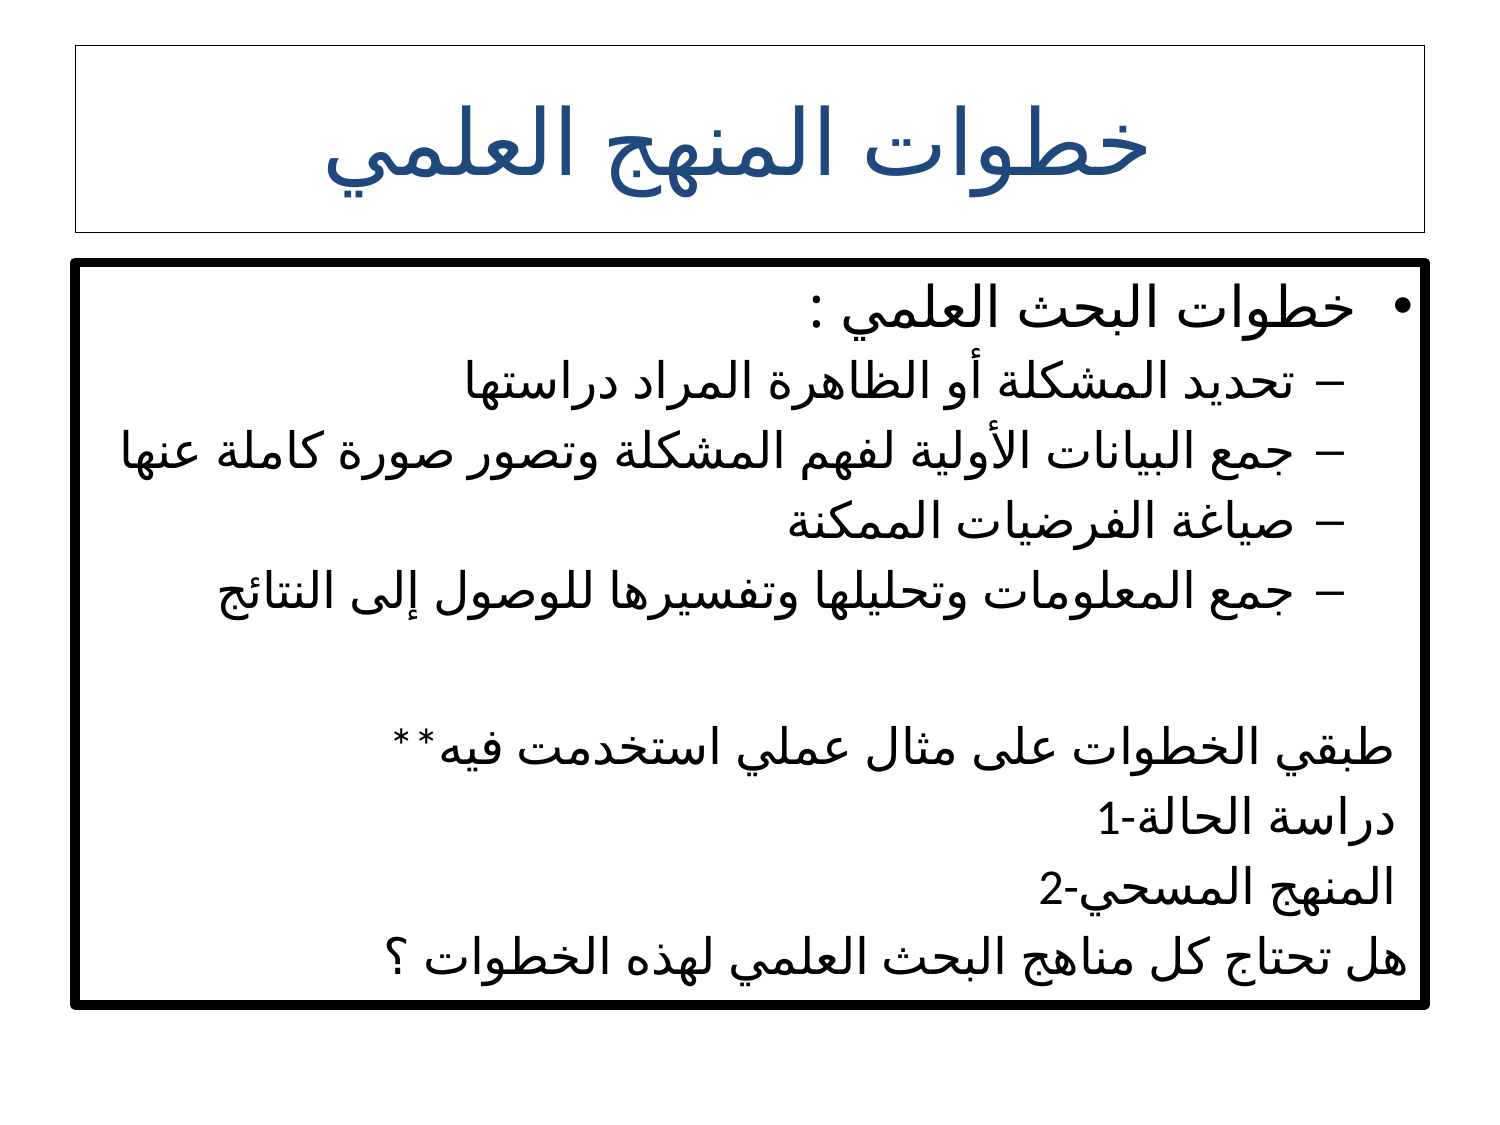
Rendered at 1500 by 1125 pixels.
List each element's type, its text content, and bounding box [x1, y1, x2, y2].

title خطوات المنهج العلمي [75, 45, 1425, 233]
list خطوات البحث العلمي : تحديد المشكلة أو الظاهرة المراد دراستها جمع البيانات الأولية لفهم المشكلة وتصور صورة كاملة عنها صياغة الفرضيات الممكنة جمع المعلومات وتحليلها وتفسيرها للوصول إلى النتائج **طبقي الخطوات على مثال عملي استخدمت فيه 1-دراسة الحالة 2-المنهج المسحي هل تحتاج كل مناهج البحث العلمي لهذه الخطوات ؟ [75, 262, 1425, 1005]
